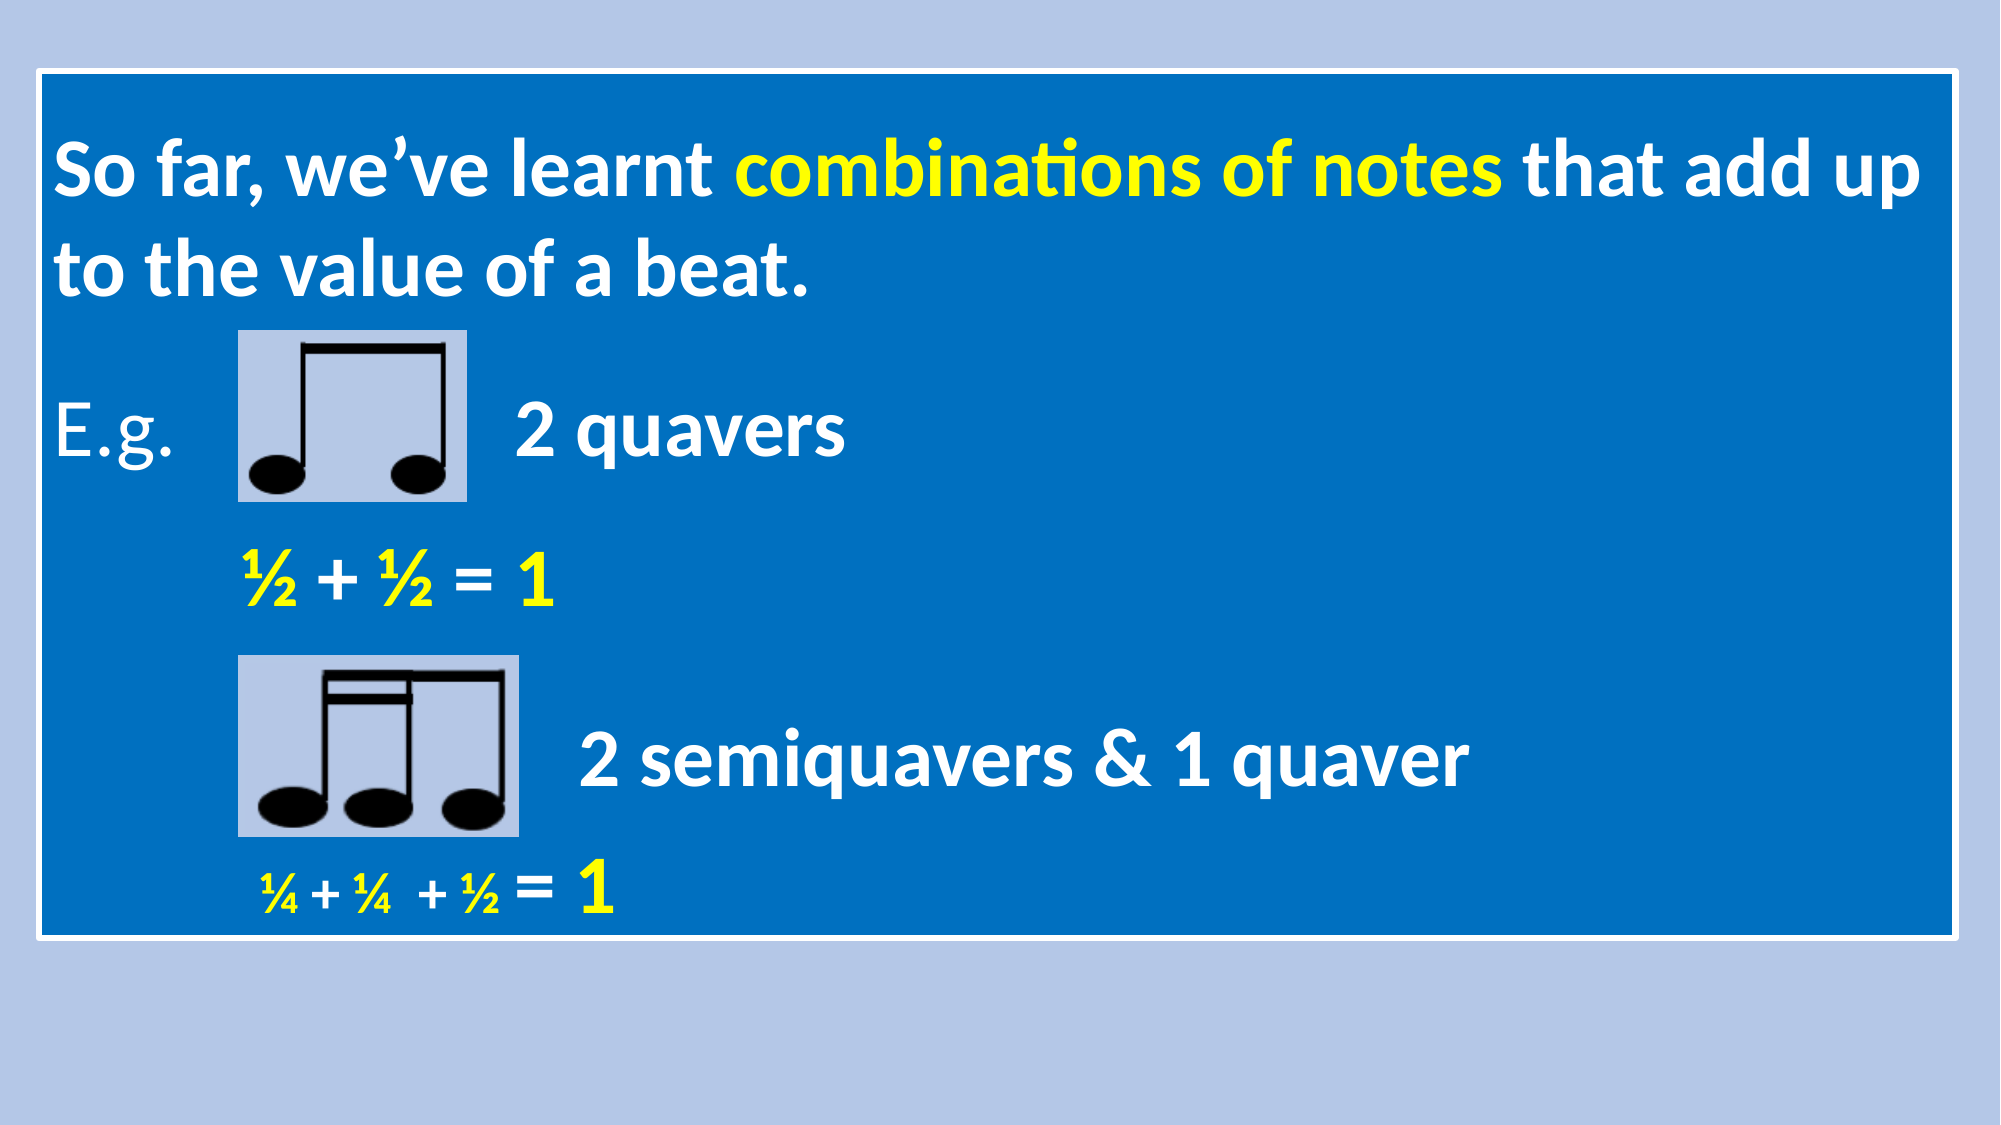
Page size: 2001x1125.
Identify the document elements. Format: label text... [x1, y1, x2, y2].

picture [238, 655, 519, 838]
text_box So far, we’ve learnt combinations of notes that add up to the value of a beat. E.g. 2 quavers ½ + ½ = 1 2 semiquavers & 1 quaver ¼ + ¼ + ½ = 1 [38, 70, 1956, 938]
picture [238, 330, 467, 502]
